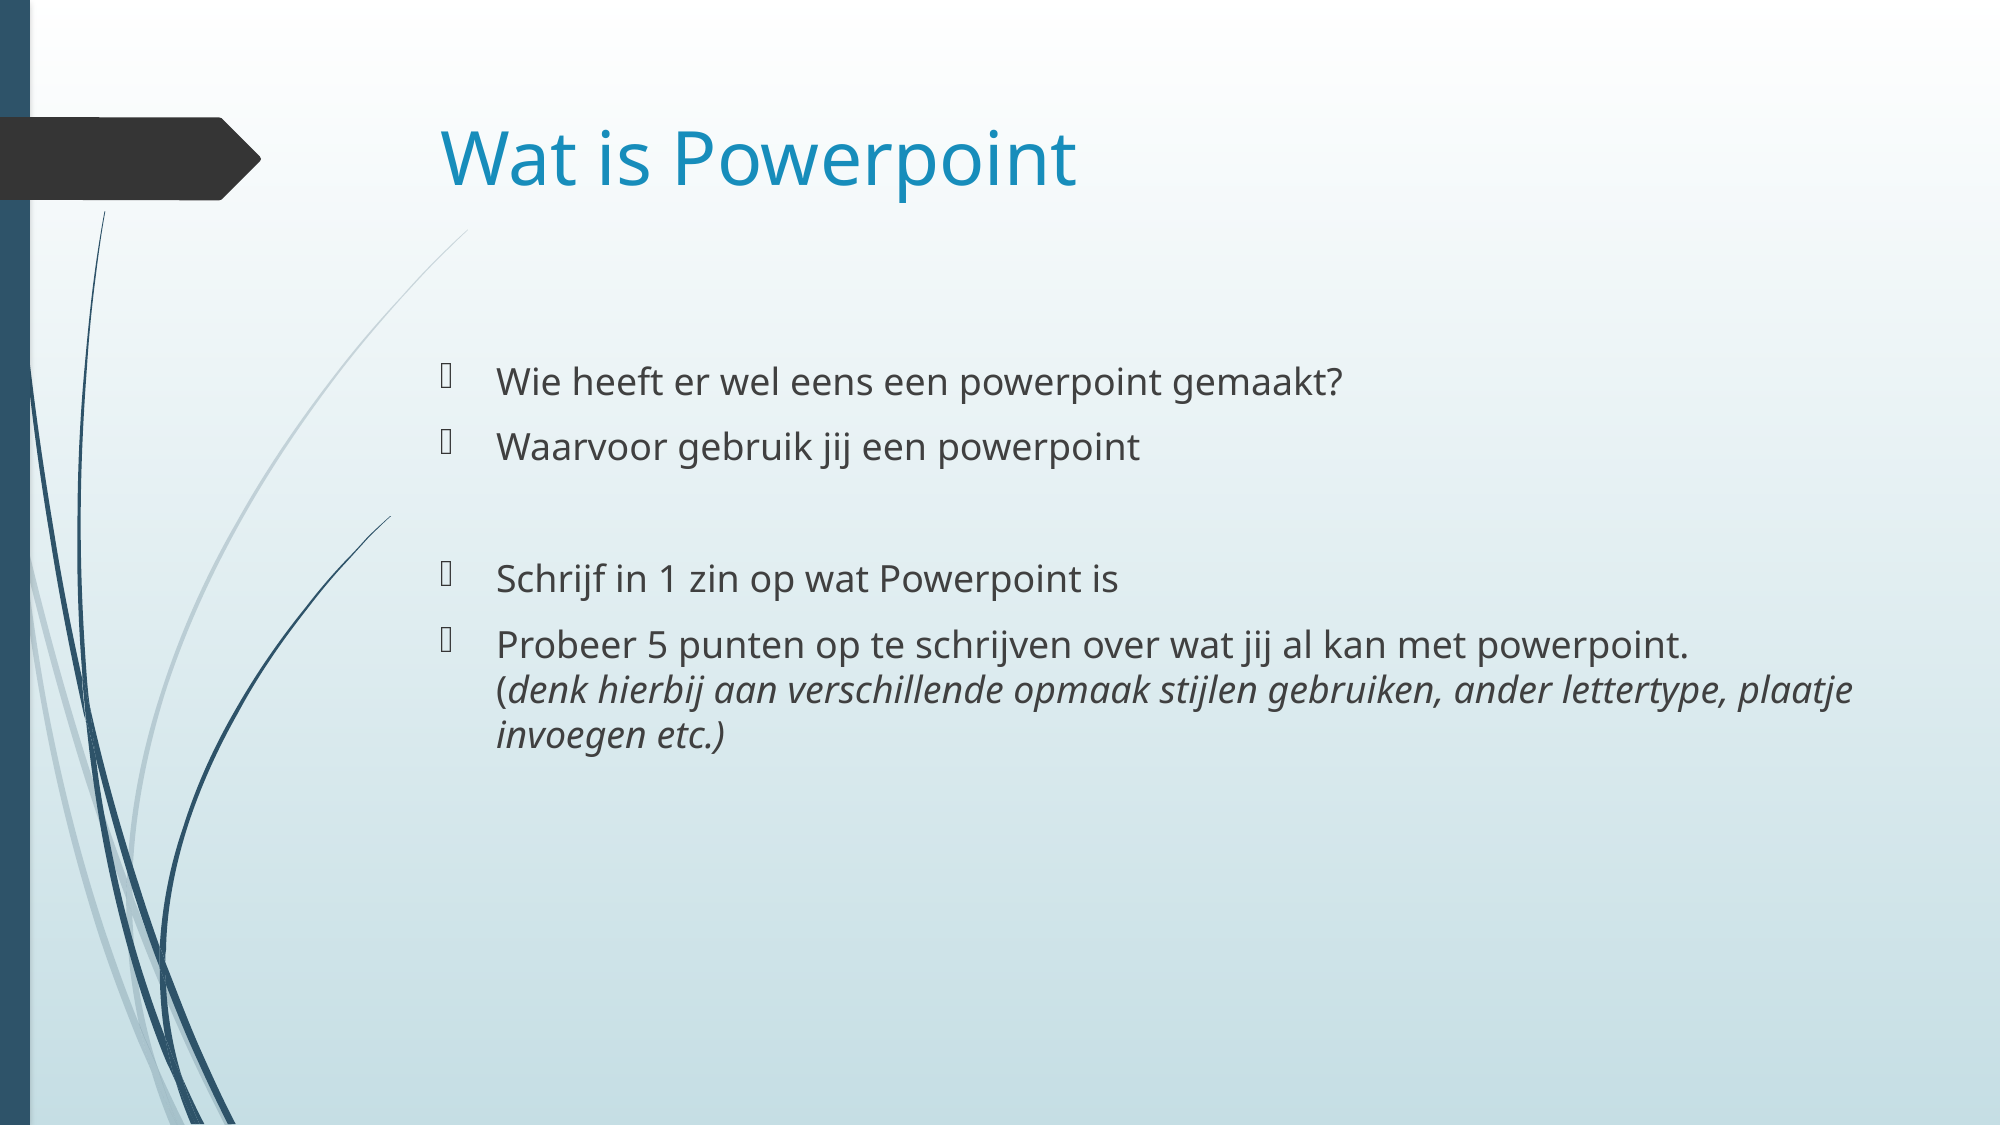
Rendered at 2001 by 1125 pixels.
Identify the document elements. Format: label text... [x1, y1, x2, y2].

title Wat is Powerpoint [425, 102, 1888, 313]
list Wie heeft er wel eens een powerpoint gemaakt? Waarvoor gebruik jij een powerpoint Schrijf in 1 zin op wat Powerpoint is Probeer 5 punten op te schrijven over wat jij al kan met powerpoint. (denk hierbij aan verschillende opmaak stijlen gebruiken, ander lettertype, plaatje invoegen etc.) [424, 350, 1888, 970]
